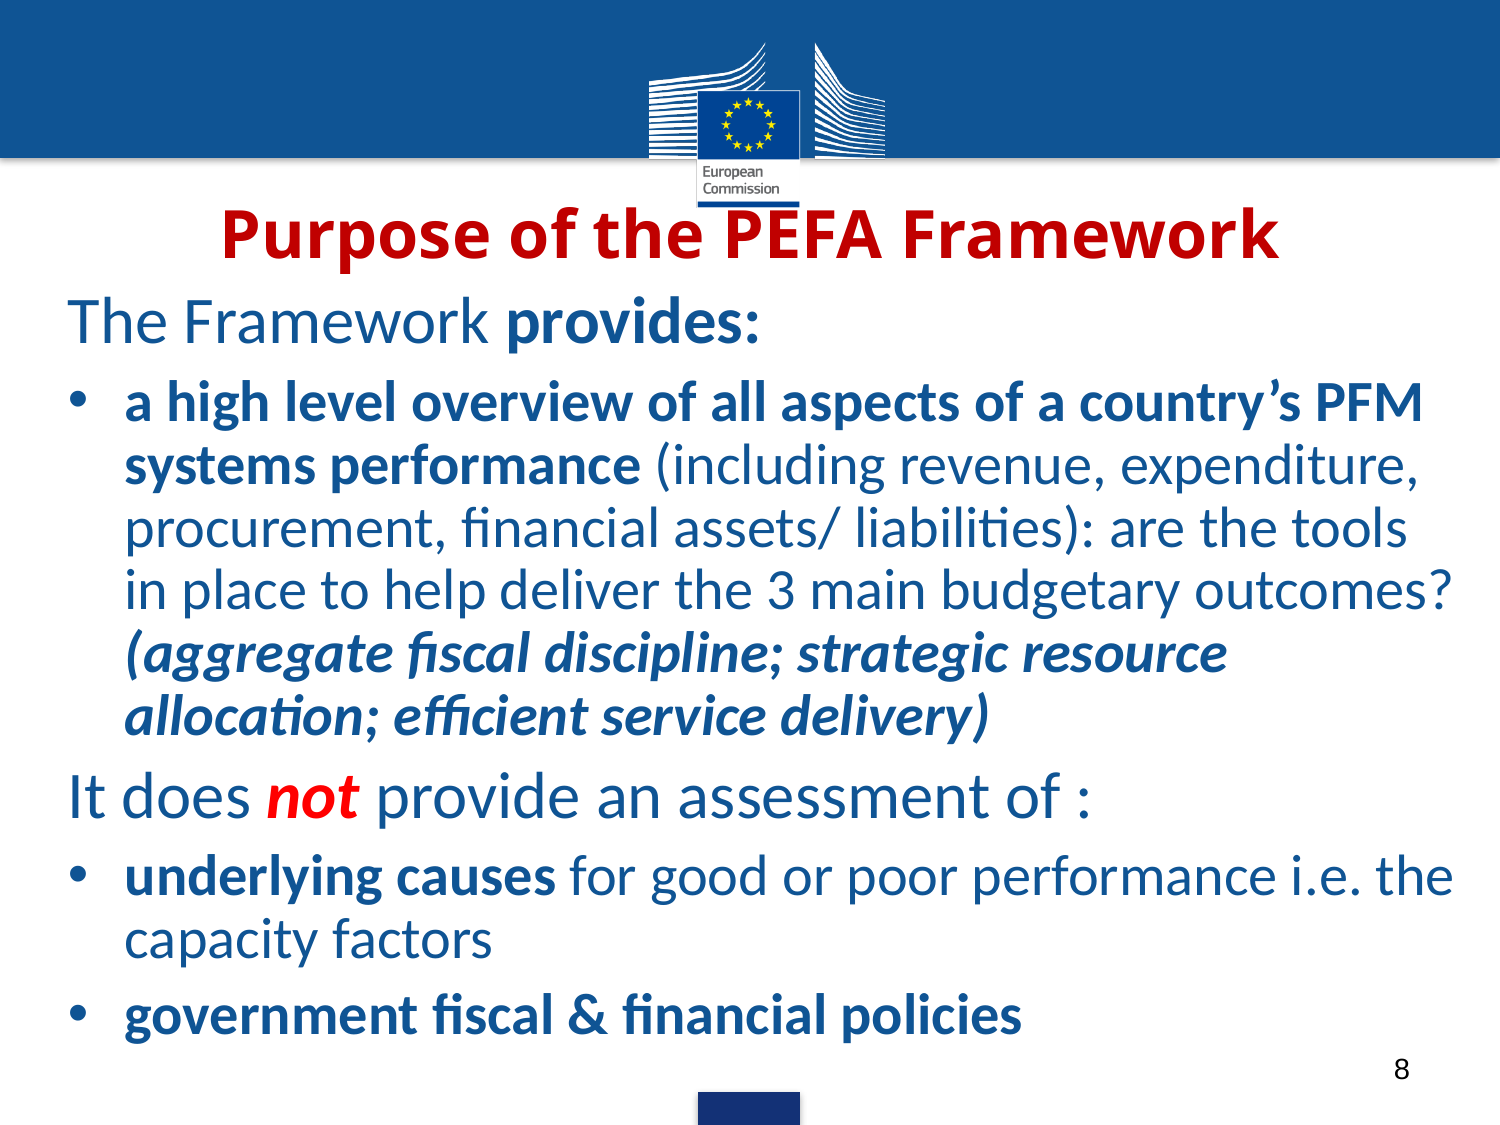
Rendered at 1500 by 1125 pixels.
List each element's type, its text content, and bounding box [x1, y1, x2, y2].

title Purpose of the PEFA Framework [0, 149, 1500, 315]
slide_number 8 [1074, 1042, 1426, 1103]
text_box The Framework provides: a high level overview of all aspects of a country’s PFM systems performance (including revenue, expenditure, procurement, financial assets/ liabilities): are the tools in place to help deliver the 3 main budgetary outcomes? (aggregate fiscal discipline; strategic resource allocation; efficient service delivery) It does not provide an assessment of : underlying causes for good or poor performance i.e. the capacity factors government fiscal & financial policies [53, 278, 1471, 1047]
picture [649, 42, 885, 149]
